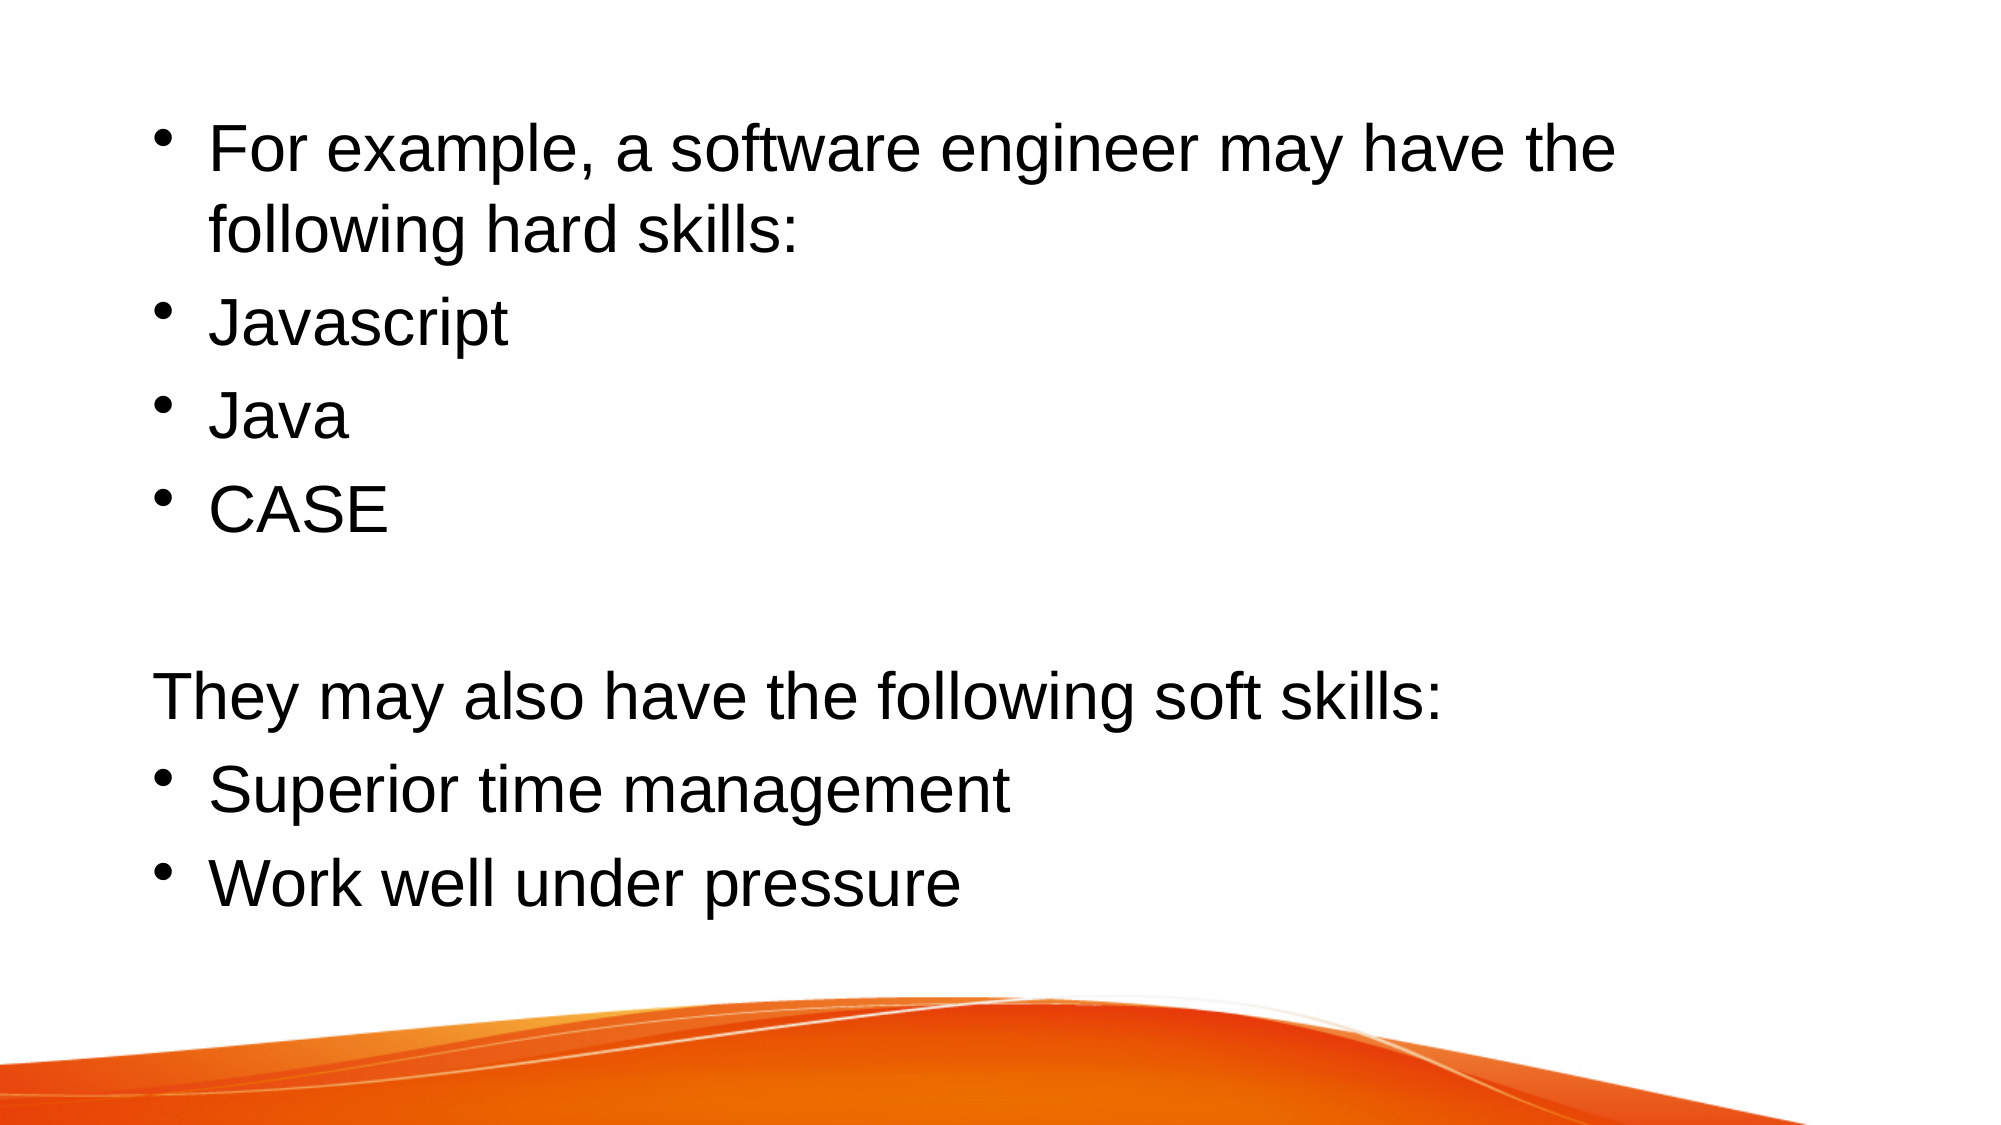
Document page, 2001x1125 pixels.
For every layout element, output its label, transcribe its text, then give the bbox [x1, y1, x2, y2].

list For example, a software engineer may have the following hard skills: Javascript Java CASE They may also have the following soft skills: Superior time management Work well under pressure [137, 97, 1863, 1014]
picture [0, 0, 2000, 1125]
